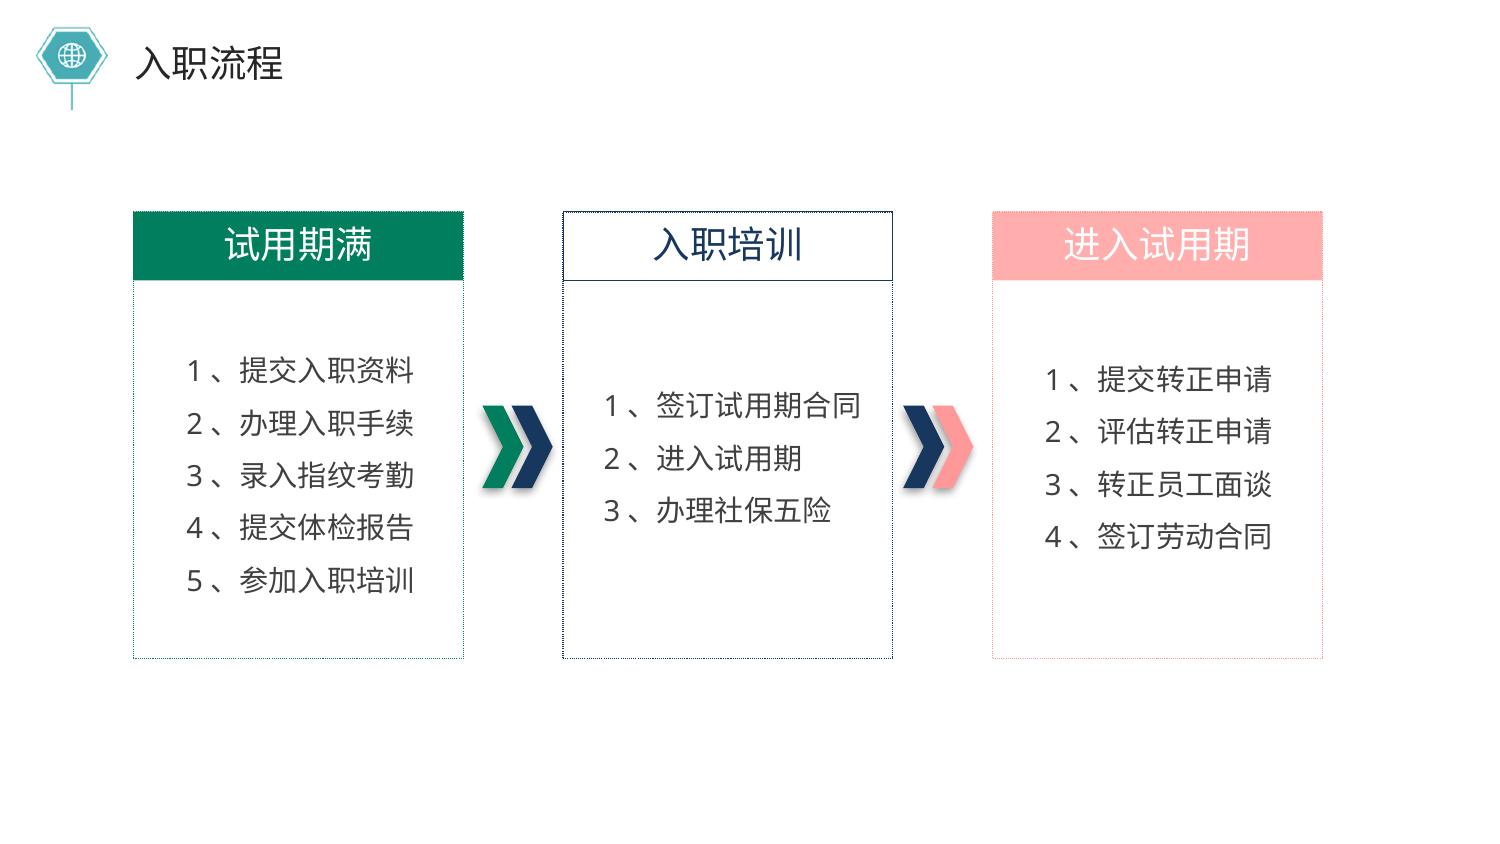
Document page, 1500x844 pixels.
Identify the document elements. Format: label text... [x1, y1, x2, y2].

picture [29, 20, 113, 115]
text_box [132, 211, 553, 660]
text_box 入职流程 [119, 32, 300, 93]
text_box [992, 211, 1354, 660]
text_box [562, 211, 974, 660]
